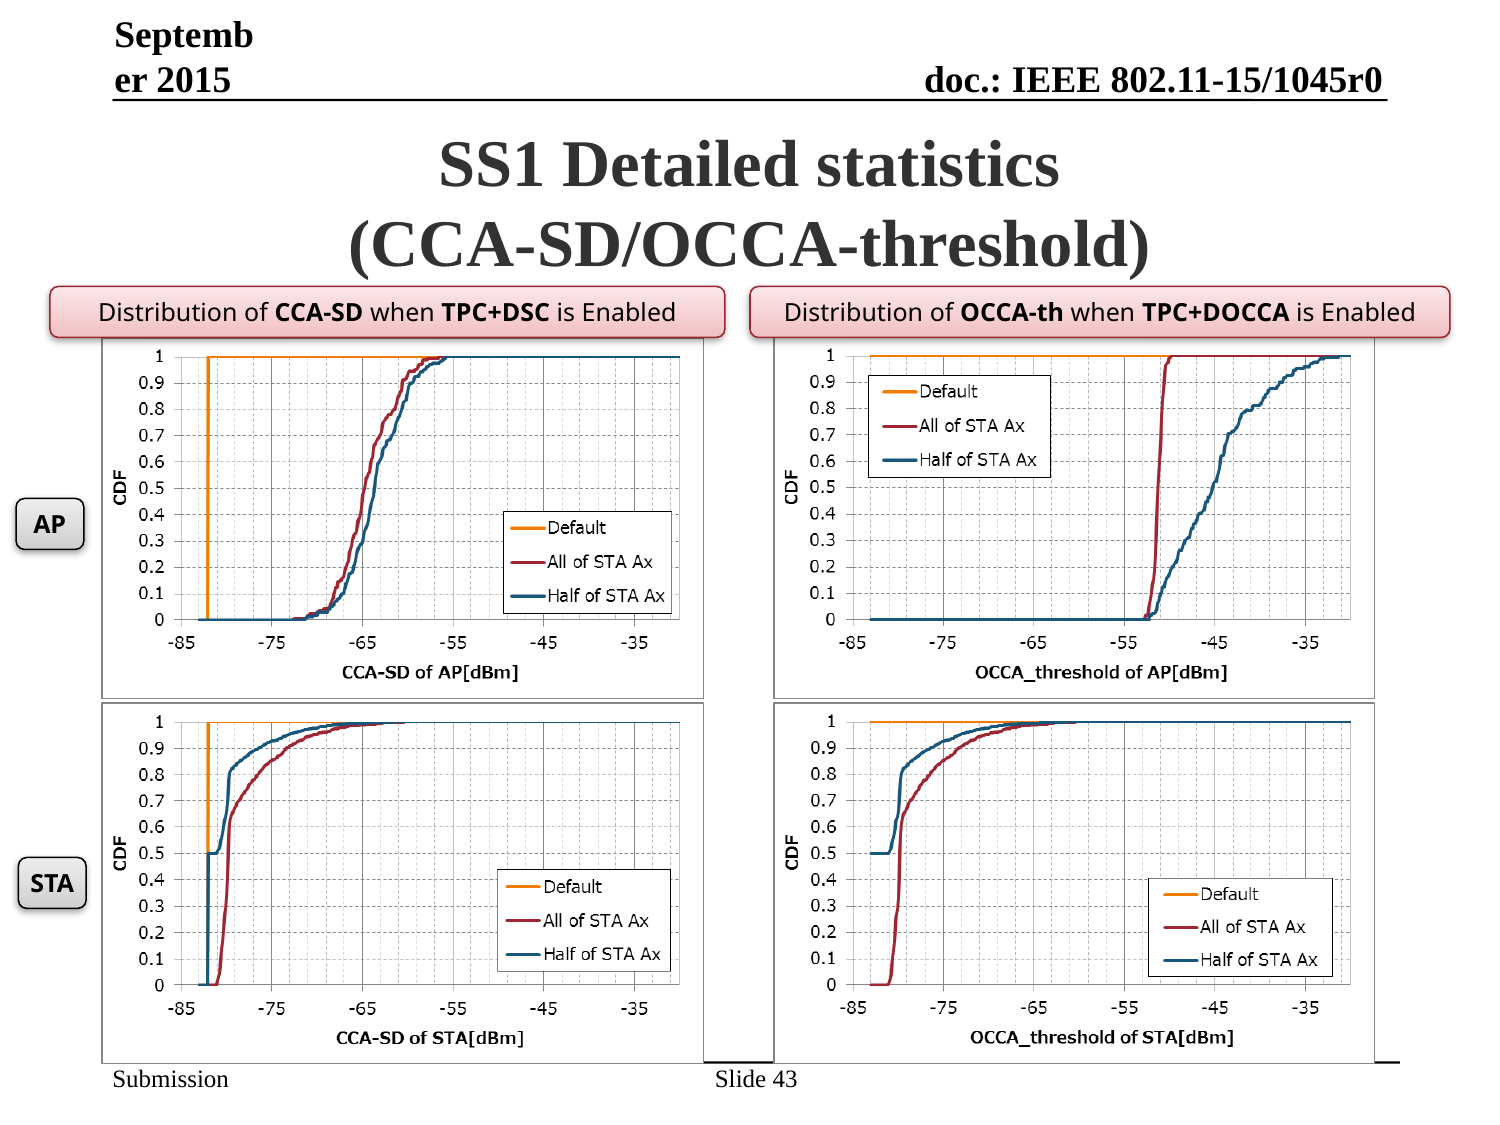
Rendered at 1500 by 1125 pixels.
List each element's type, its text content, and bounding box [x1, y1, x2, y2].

title SS1 Detailed statistics (CCA-SD/OCCA-threshold) [112, 112, 1388, 288]
picture [101, 336, 704, 700]
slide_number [114, 54, 270, 101]
text_box STA [17, 856, 87, 910]
picture [101, 701, 704, 1064]
picture [772, 701, 1376, 1064]
slide_number Slide 43 [712, 1061, 800, 1093]
text_box Distribution of CCA-SD when TPC+DSC is Enabled [49, 285, 726, 339]
text_box AP [15, 497, 85, 551]
picture [772, 336, 1376, 699]
text_box Distribution of OCCA-th when TPC+DOCCA is Enabled [749, 285, 1451, 339]
